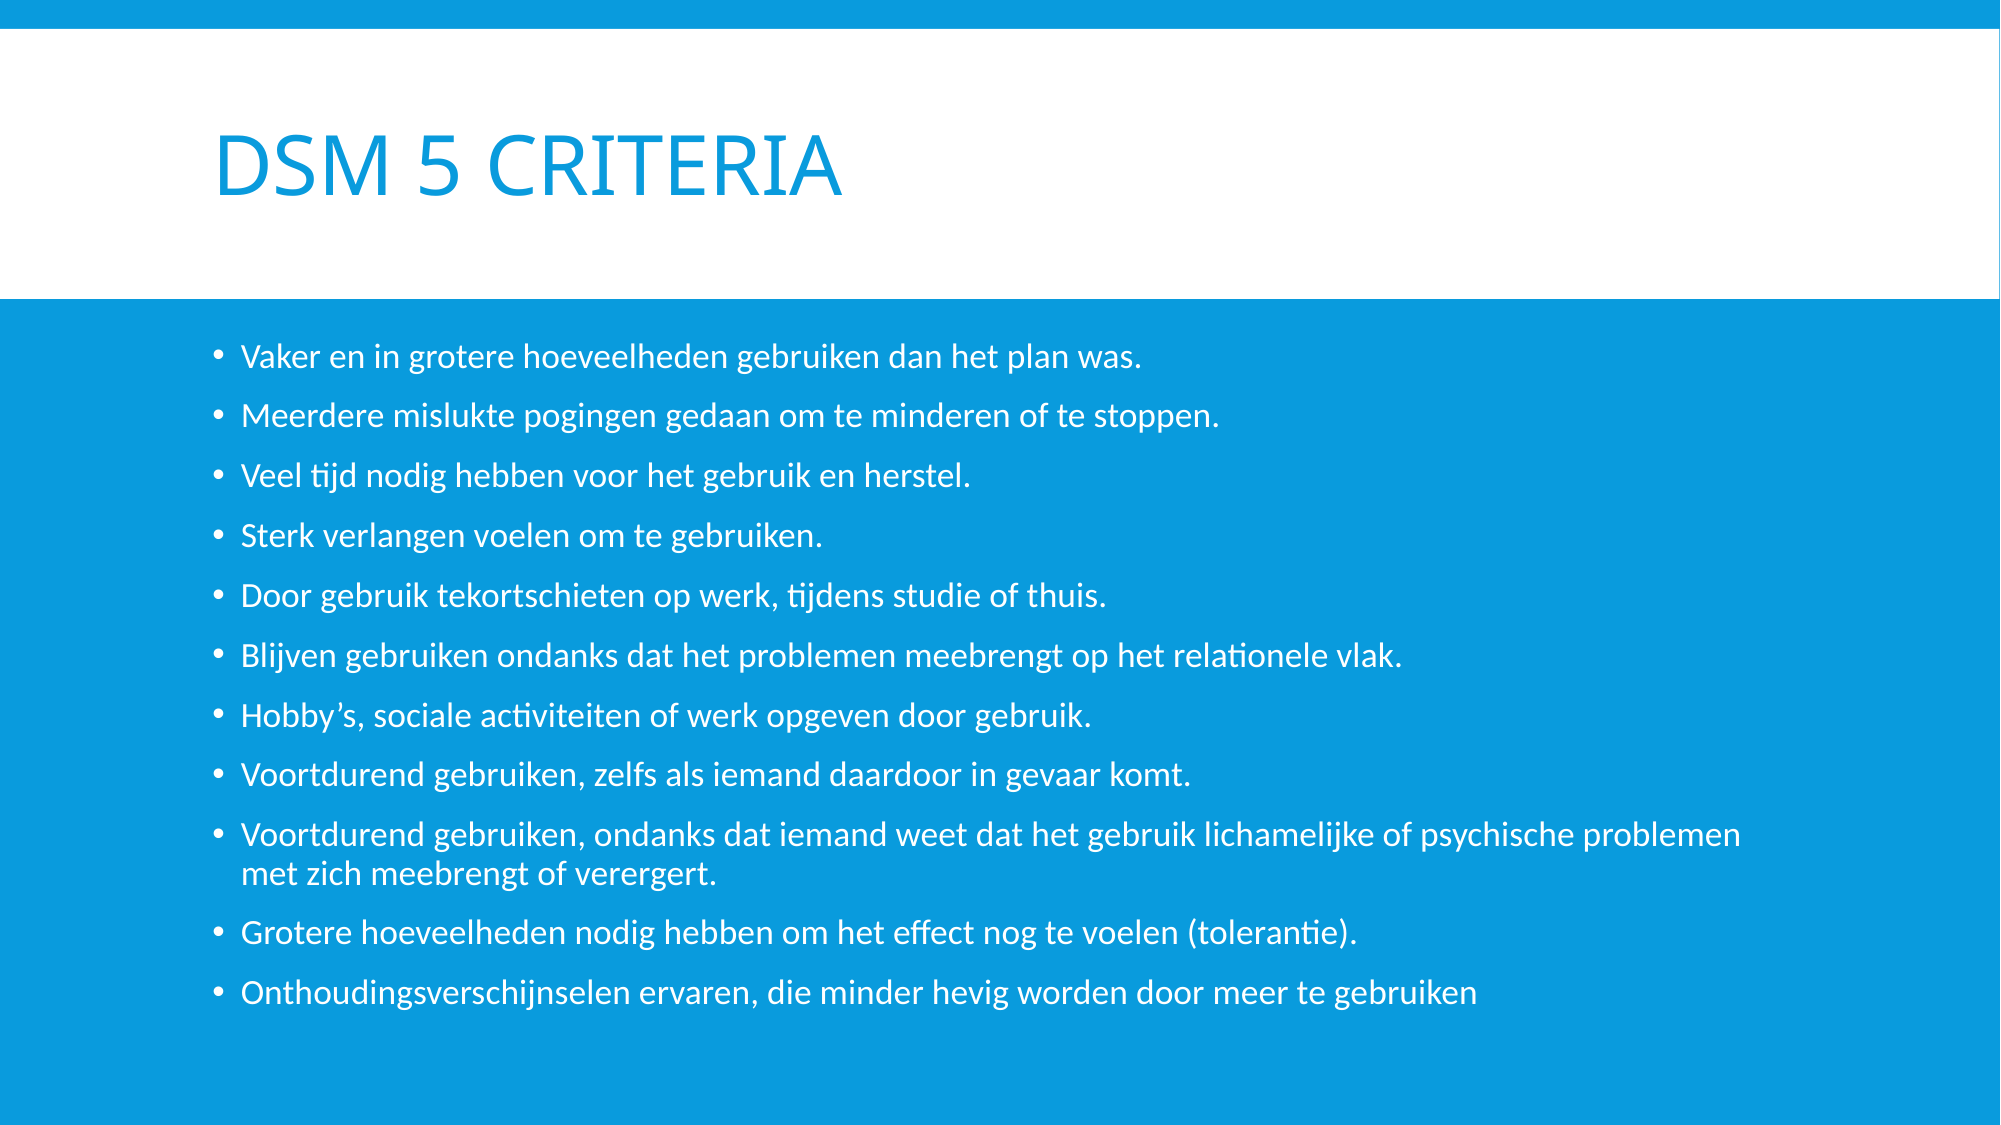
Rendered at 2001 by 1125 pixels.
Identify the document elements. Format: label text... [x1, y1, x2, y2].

title DSM 5 criteria [197, 46, 1803, 295]
list Vaker en in grotere hoeveelheden gebruiken dan het plan was. Meerdere mislukte pogingen gedaan om te minderen of te stoppen. Veel tijd nodig hebben voor het gebruik en herstel. Sterk verlangen voelen om te gebruiken. Door gebruik tekortschieten op werk, tijdens studie of thuis. Blijven gebruiken ondanks dat het problemen meebrengt op het relationele vlak. Hobby’s, sociale activiteiten of werk opgeven door gebruik. Voortdurend gebruiken, zelfs als iemand daardoor in gevaar komt. Voortdurend gebruiken, ondanks dat iemand weet dat het gebruik lichamelijke of psychische problemen met zich meebrengt of verergert. Grotere hoeveelheden nodig hebben om het effect nog te voelen (tolerantie). Onthoudingsverschijnselen ervaren, die minder hevig worden door meer te gebruiken [197, 329, 1803, 1020]
